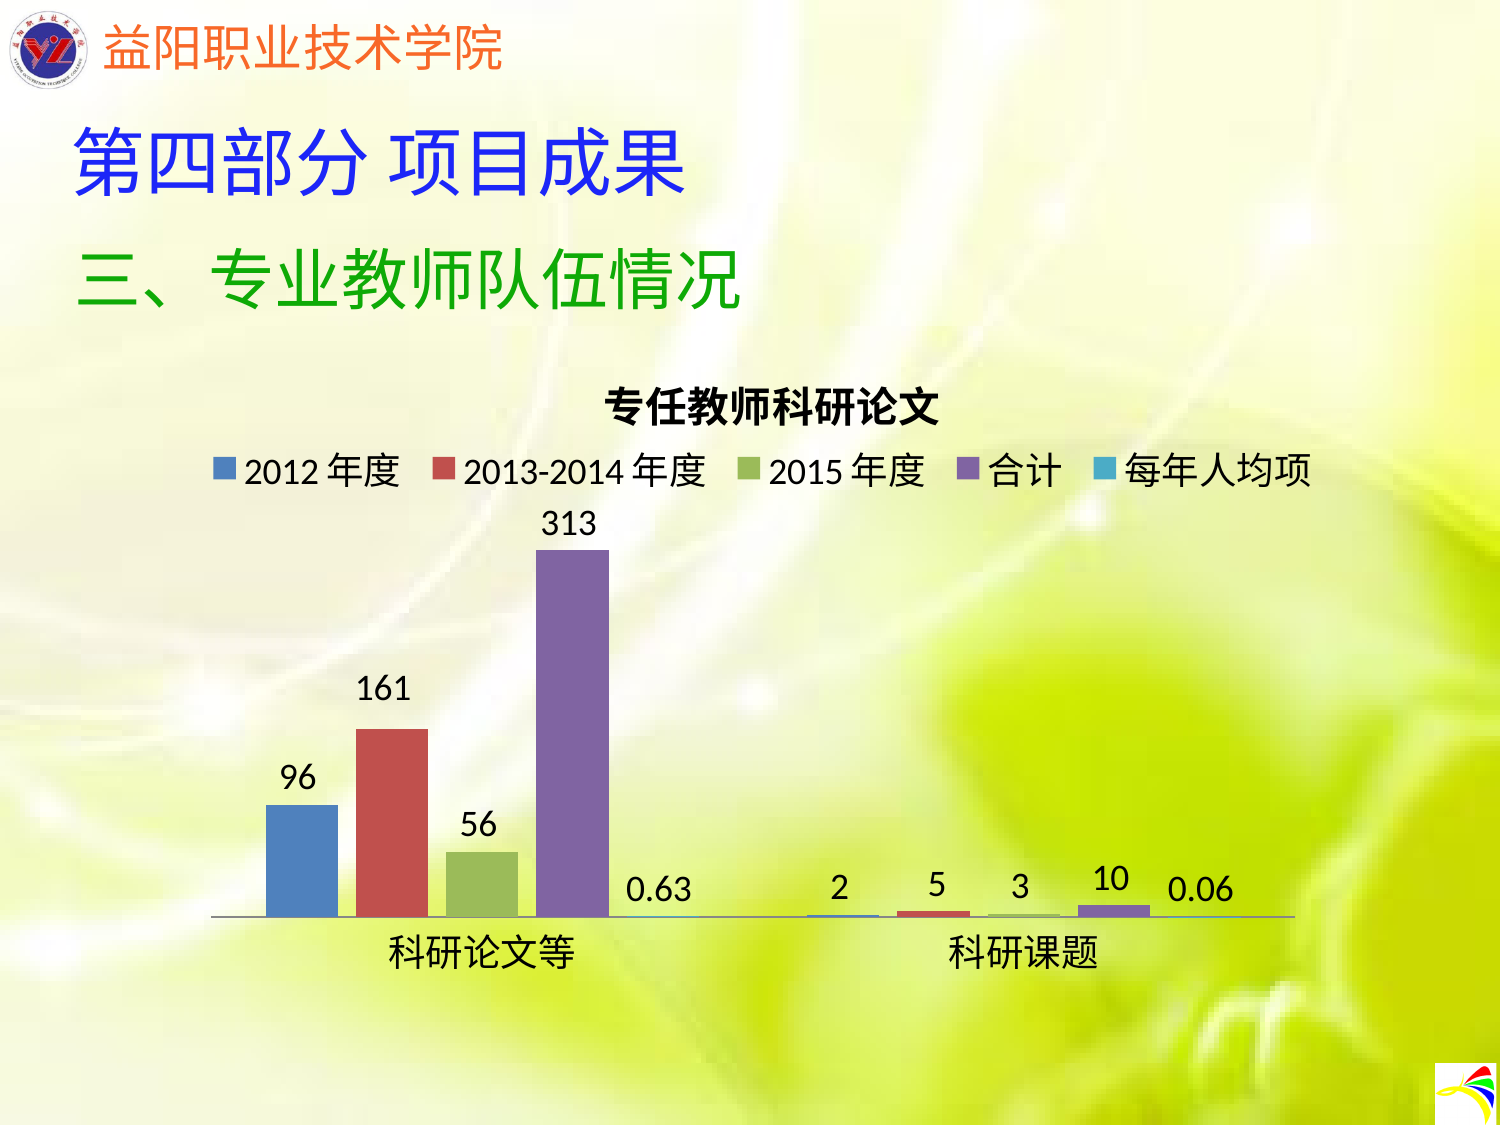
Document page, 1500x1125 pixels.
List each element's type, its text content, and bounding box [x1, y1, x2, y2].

text_box 第四部分 项目成果 [13, 113, 744, 208]
picture [0, 0, 1500, 1125]
text_box 三、专业教师队伍情况 [59, 230, 758, 325]
chart [194, 361, 1331, 1029]
